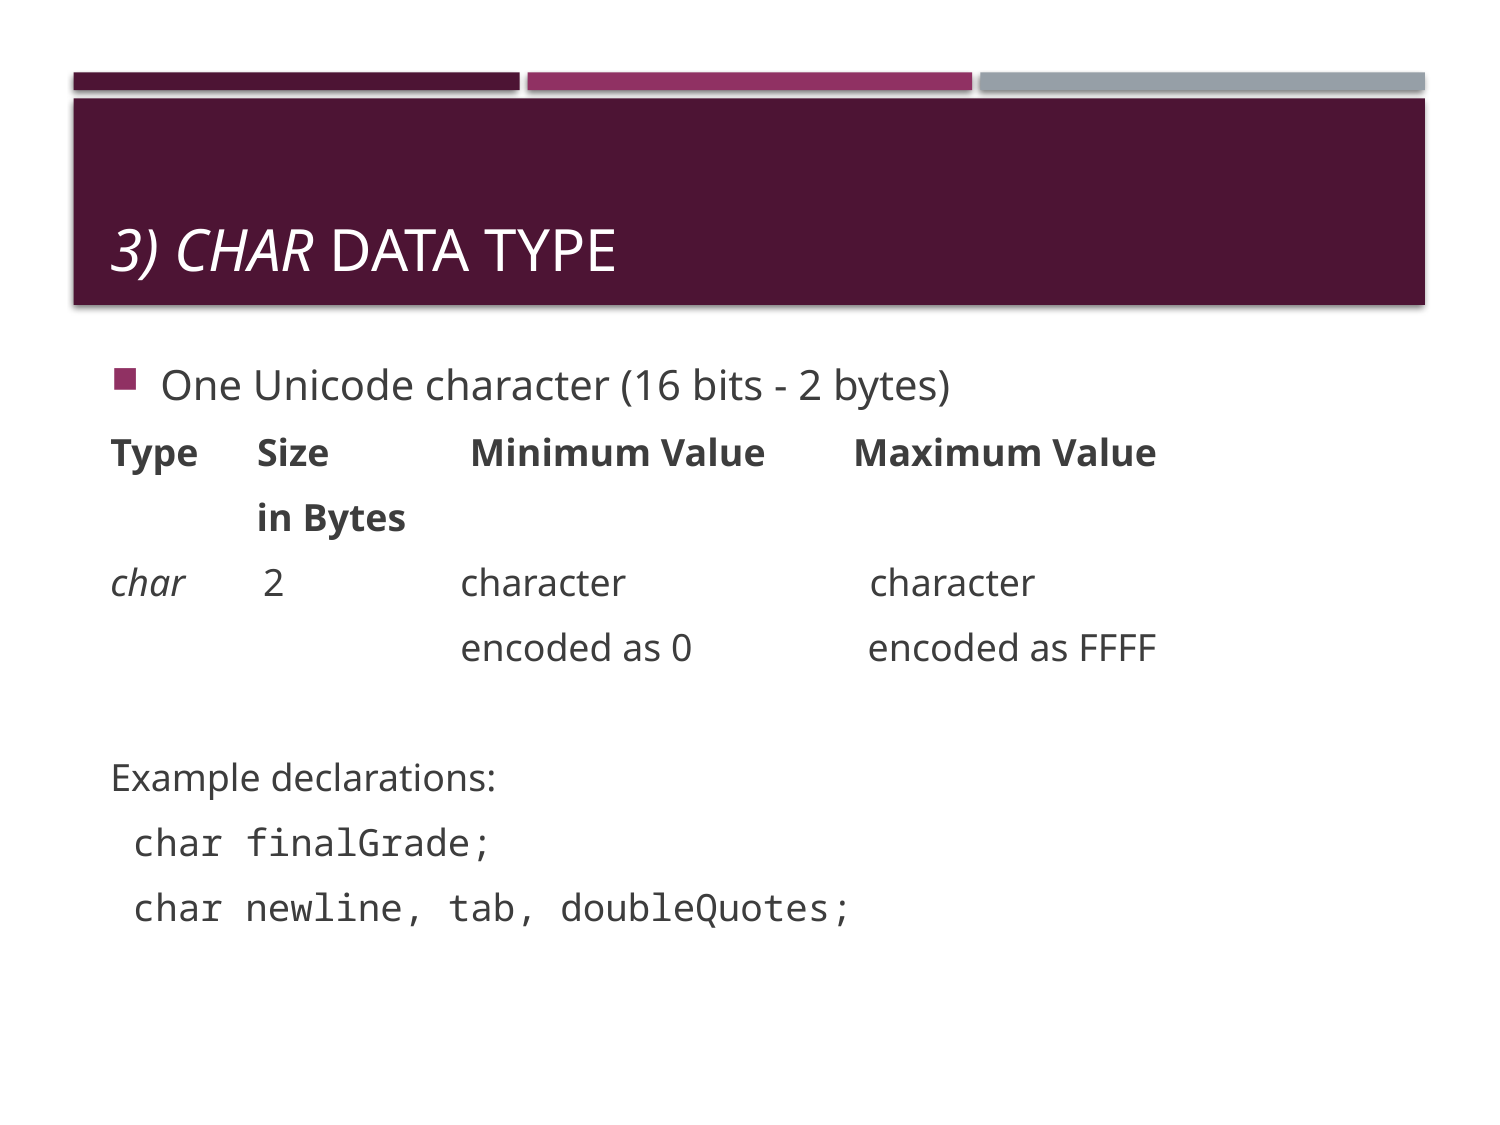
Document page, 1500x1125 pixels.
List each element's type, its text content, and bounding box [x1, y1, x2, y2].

title 3) char Data Type [95, 112, 1406, 291]
list One Unicode character (16 bits - 2 bytes) Type Size Minimum Value Maximum Value in Bytes char 2 character character encoded as 0 encoded as FFFF Example declarations: char finalGrade; char newline, tab, doubleQuotes; [95, 346, 1406, 943]
